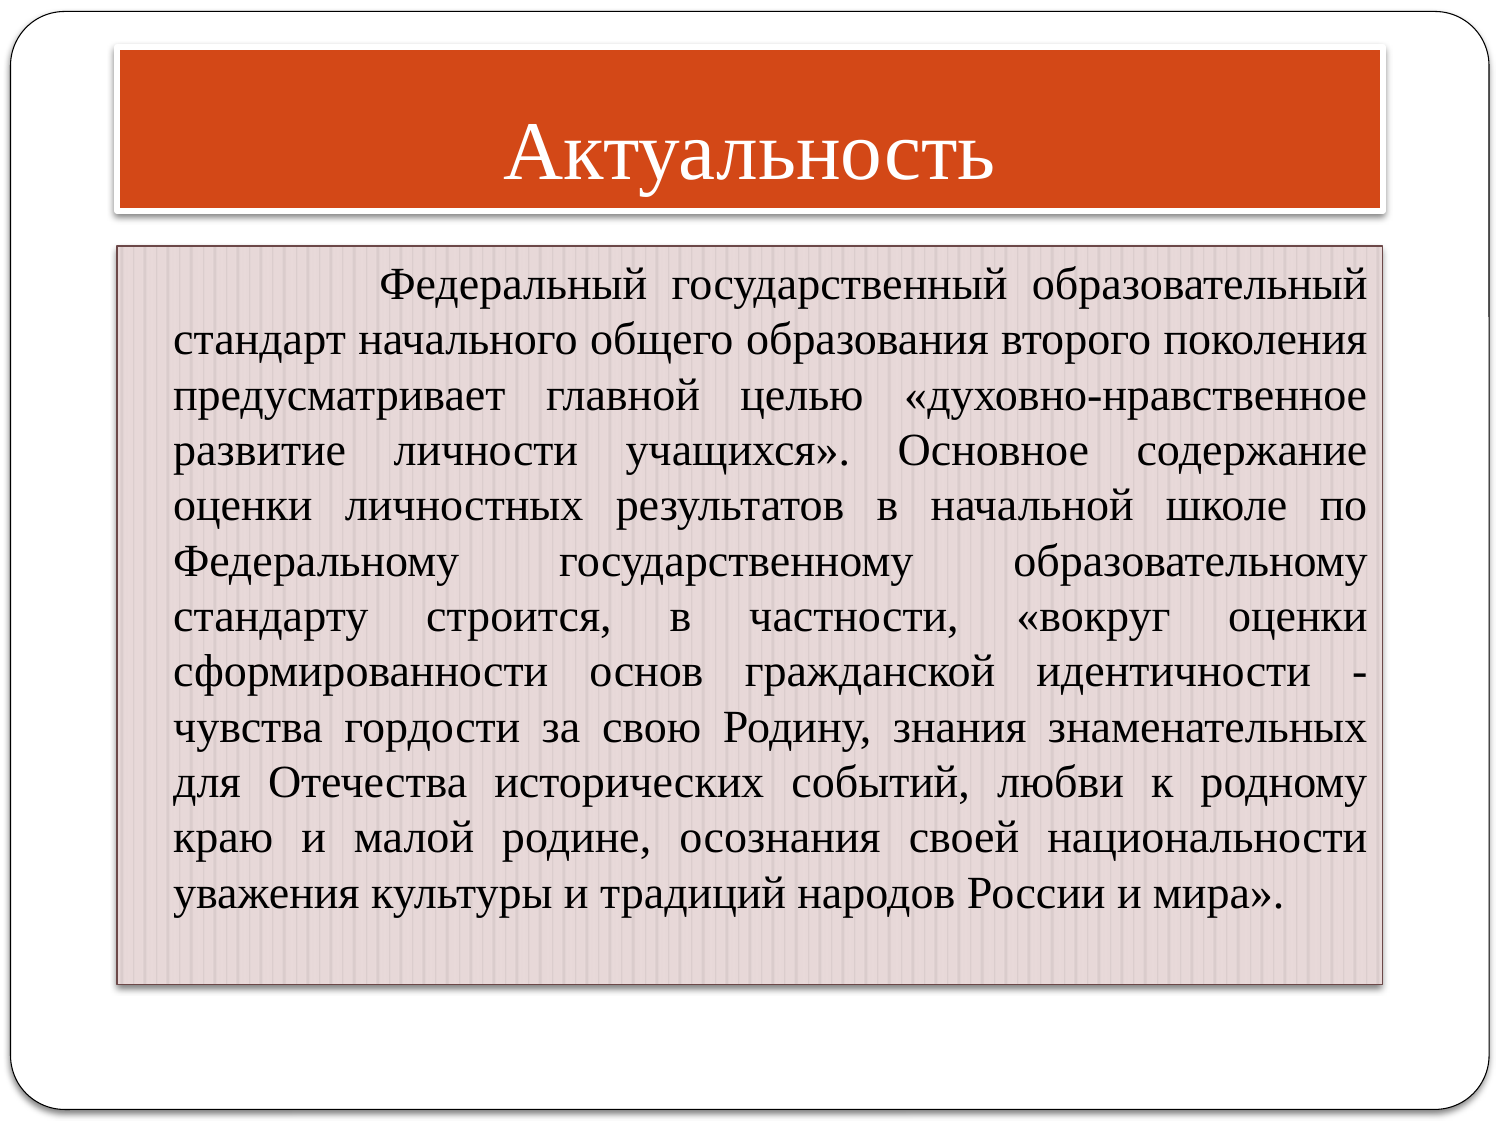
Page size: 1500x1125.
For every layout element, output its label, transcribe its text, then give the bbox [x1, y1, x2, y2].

title Актуальность [114, 44, 1386, 214]
list Федеральный государственный образовательный стандарт начального общего образования второго поколения предусматривает главной целью «духовно-нравственное развитие личности учащихся». Основное содержание оценки личностных результатов в начальной школе по Федеральному государственному образовательному стандарту строится, в частности, «вокруг оценки сформированности основ гражданской идентичности - чувства гордости за свою Родину, знания знаменательных для Отечества исторических событий, любви к родному краю и малой родине, осознания своей национальности уважения культуры и традиций народов России и мира». [116, 245, 1383, 985]
